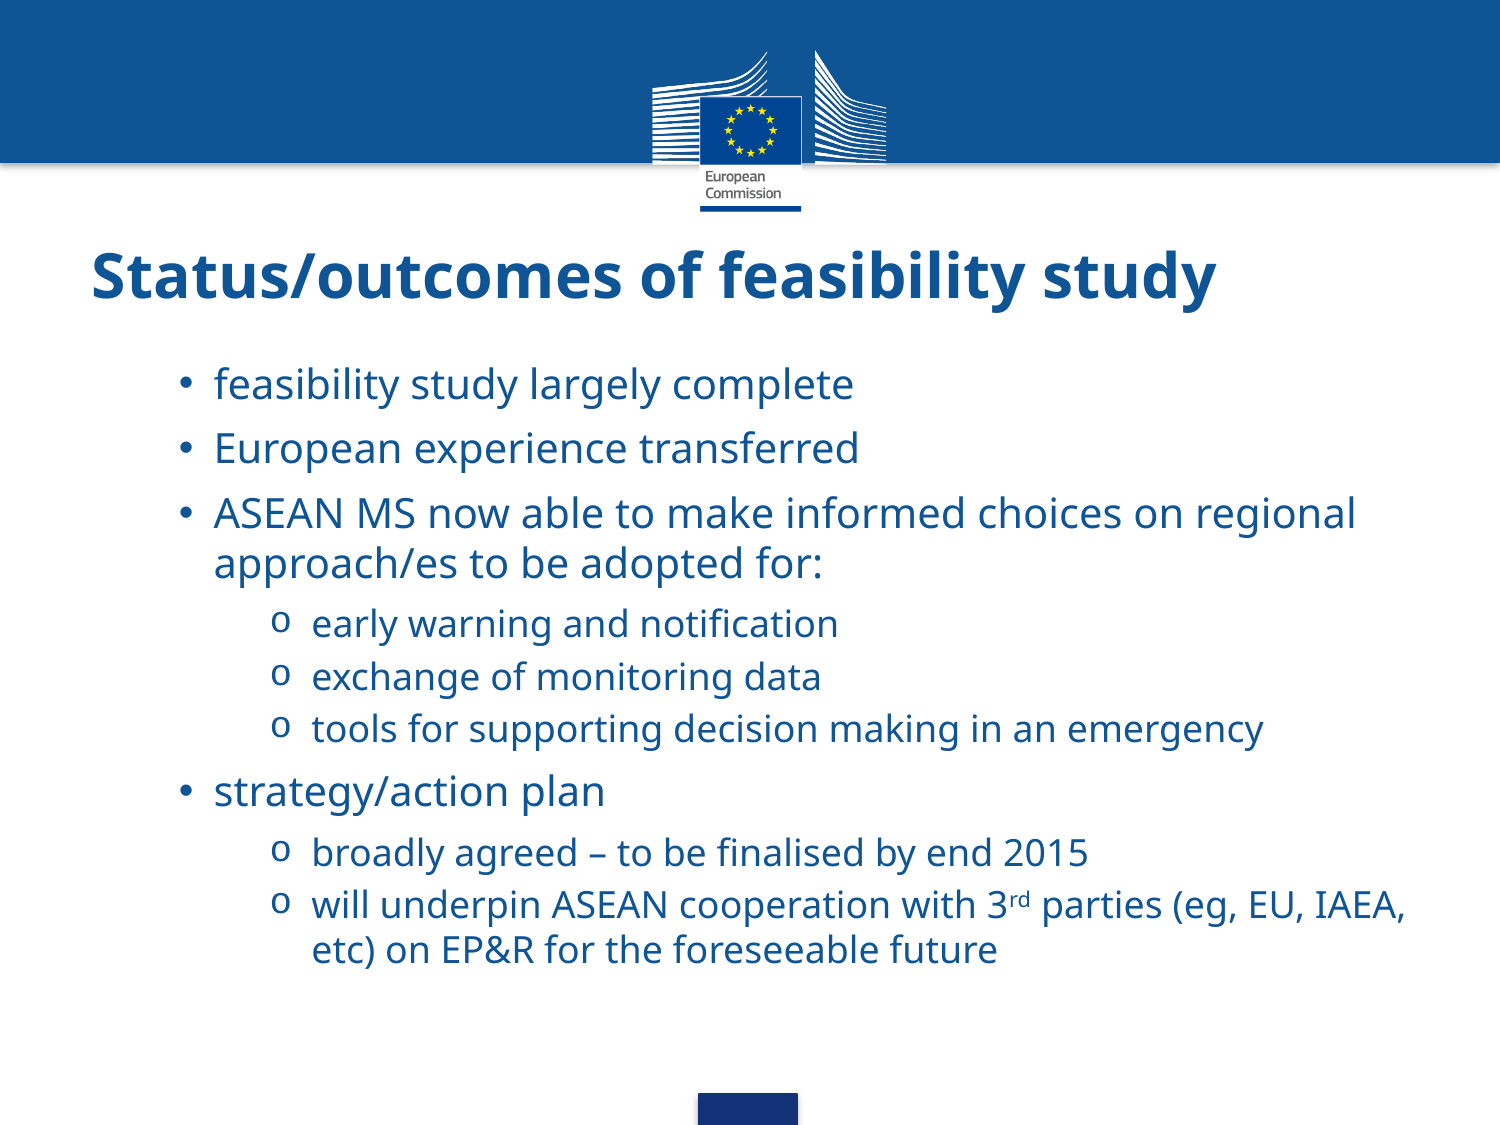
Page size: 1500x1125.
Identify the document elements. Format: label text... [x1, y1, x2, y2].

title Status/outcomes of feasibility study [76, 196, 1427, 349]
list feasibility study largely complete European experience transferred ASEAN MS now able to make informed choices on regional approach/es to be adopted for: early warning and notification exchange of monitoring data tools for supporting decision making in an emergency strategy/action plan broadly agreed – to be finalised by end 2015 will underpin ASEAN cooperation with 3rd parties (eg, EU, IAEA, etc) on EP&R for the foreseeable future [76, 349, 1427, 947]
